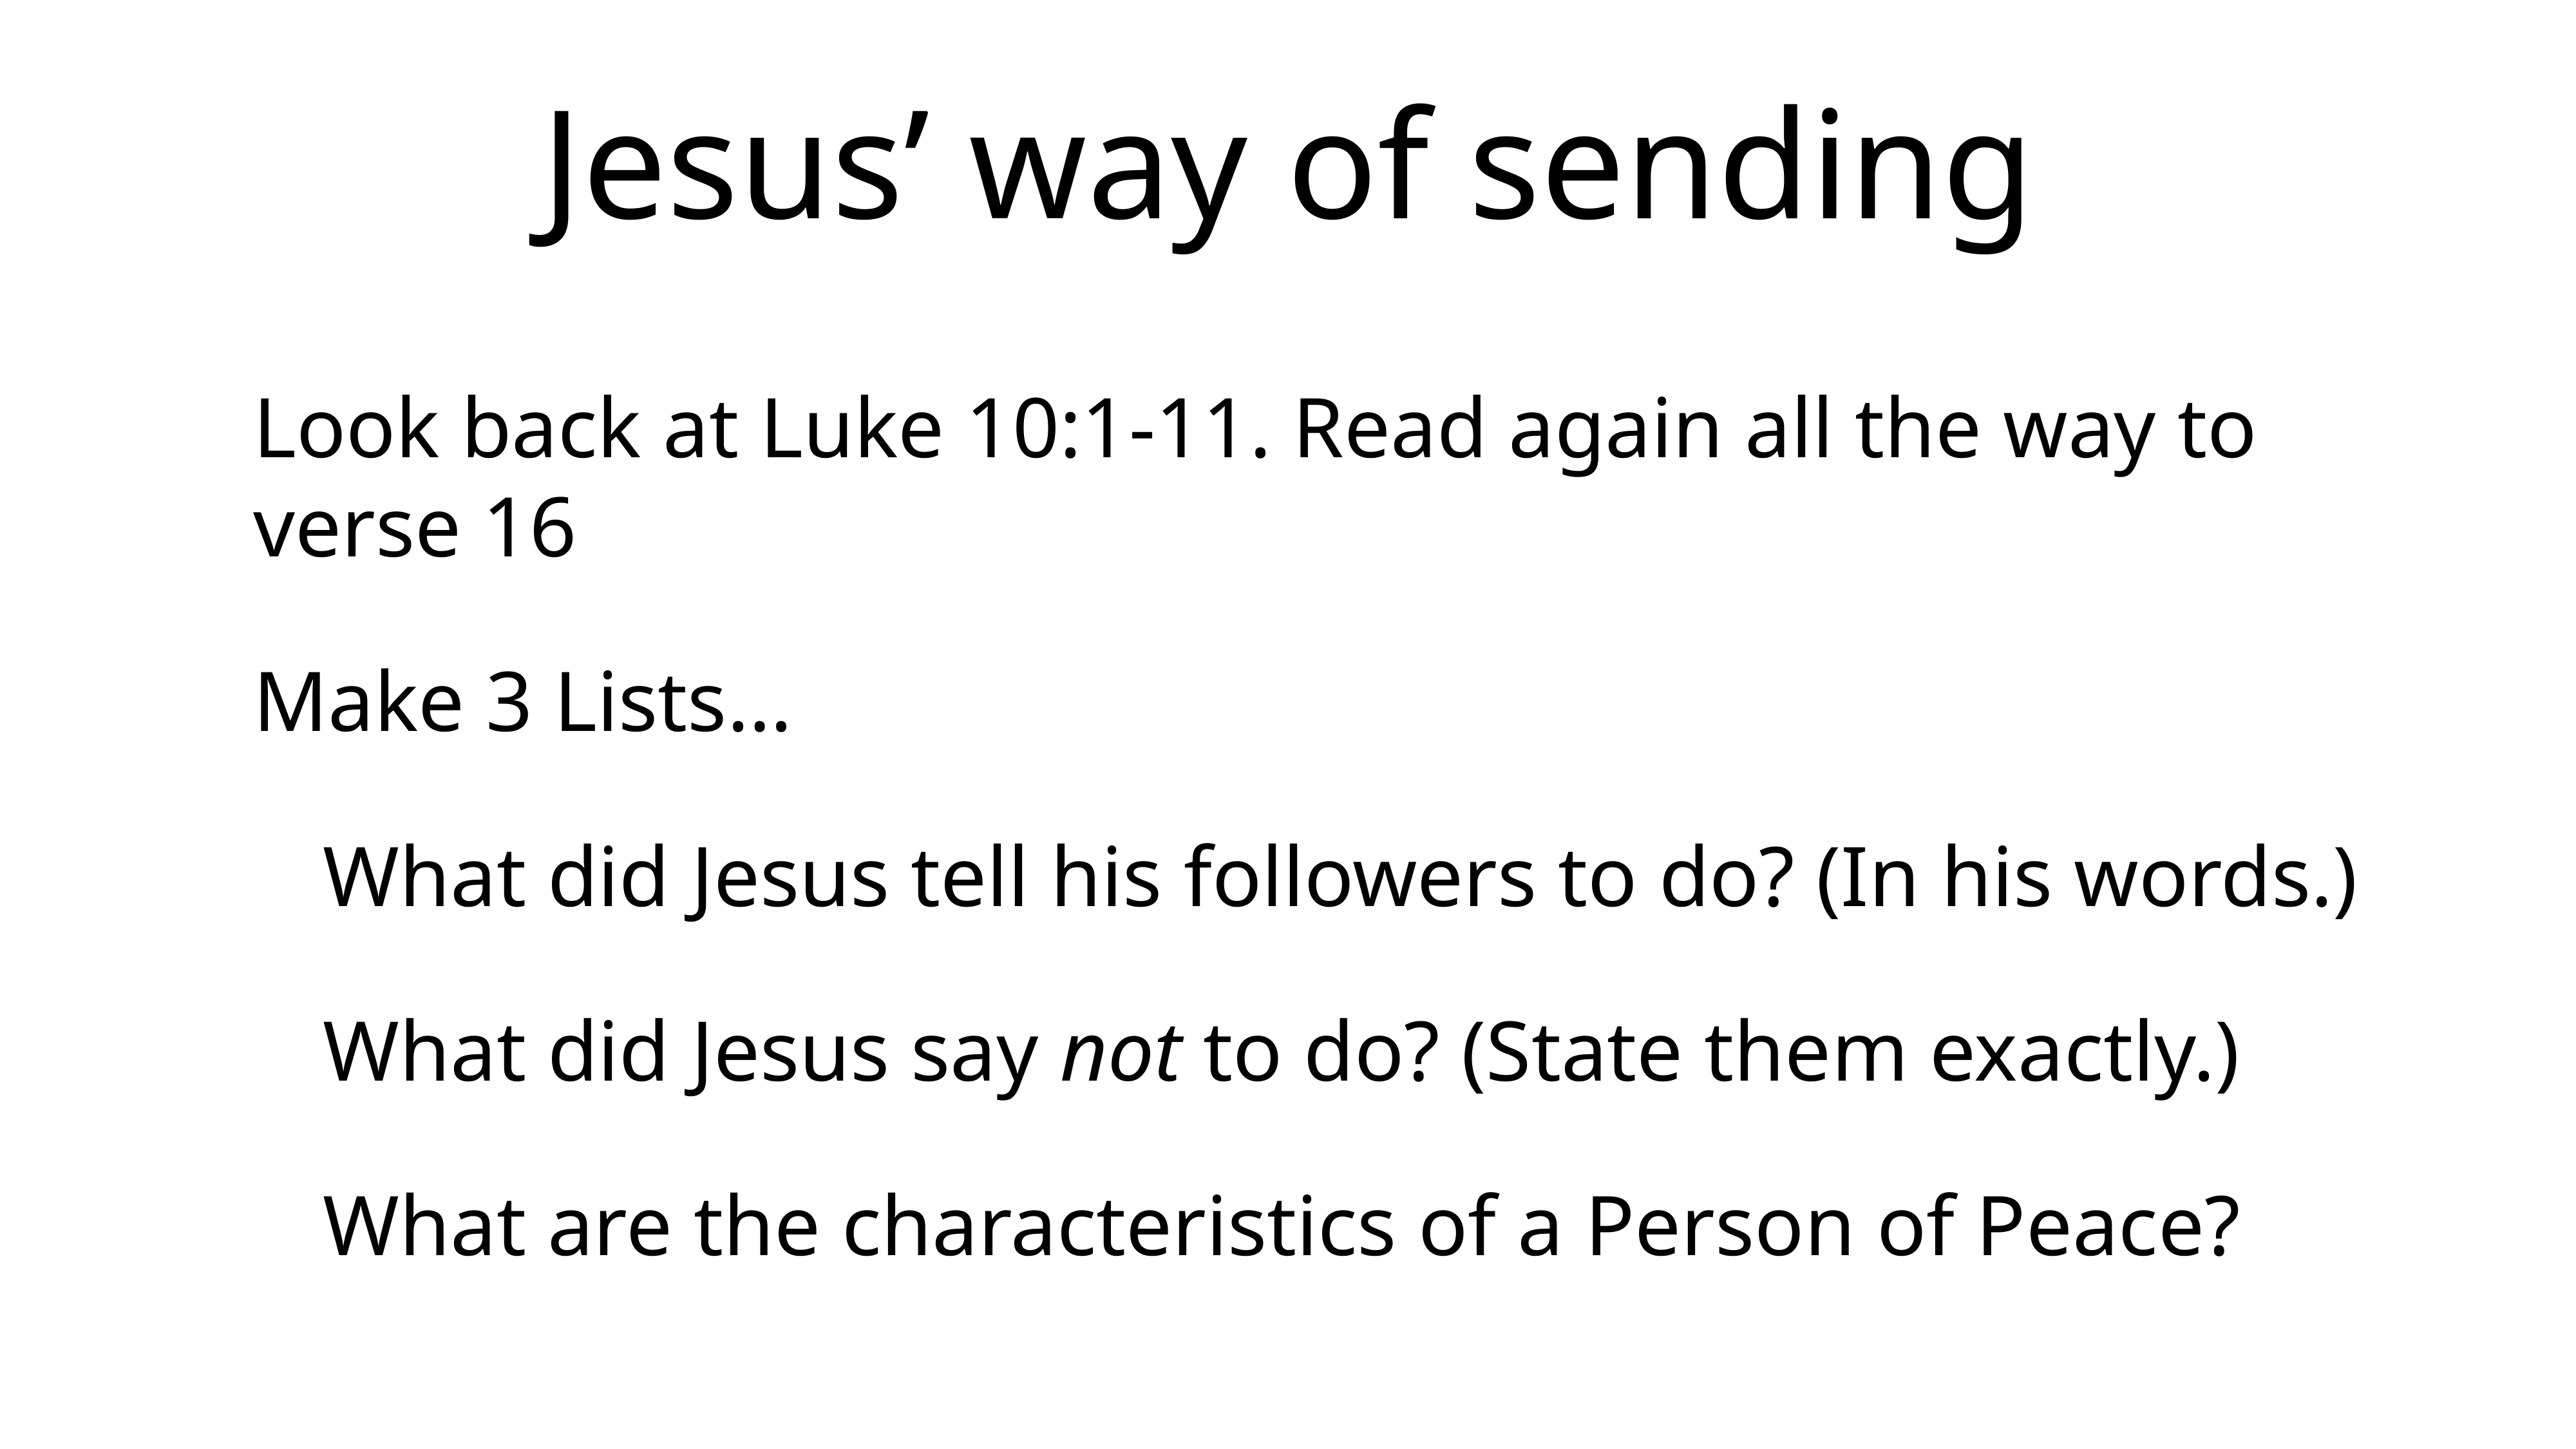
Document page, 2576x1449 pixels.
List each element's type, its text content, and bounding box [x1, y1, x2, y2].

title Jesus’ way of sending [178, 37, 2398, 279]
list Look back at Luke 10:1-11. Read again all the way to verse 16 Make 3 Lists… What did Jesus tell his followers to do? (In his words.) What did Jesus say not to do? (State them exactly.) What are the characteristics of a Person of Peace? [178, 332, 2398, 1316]
